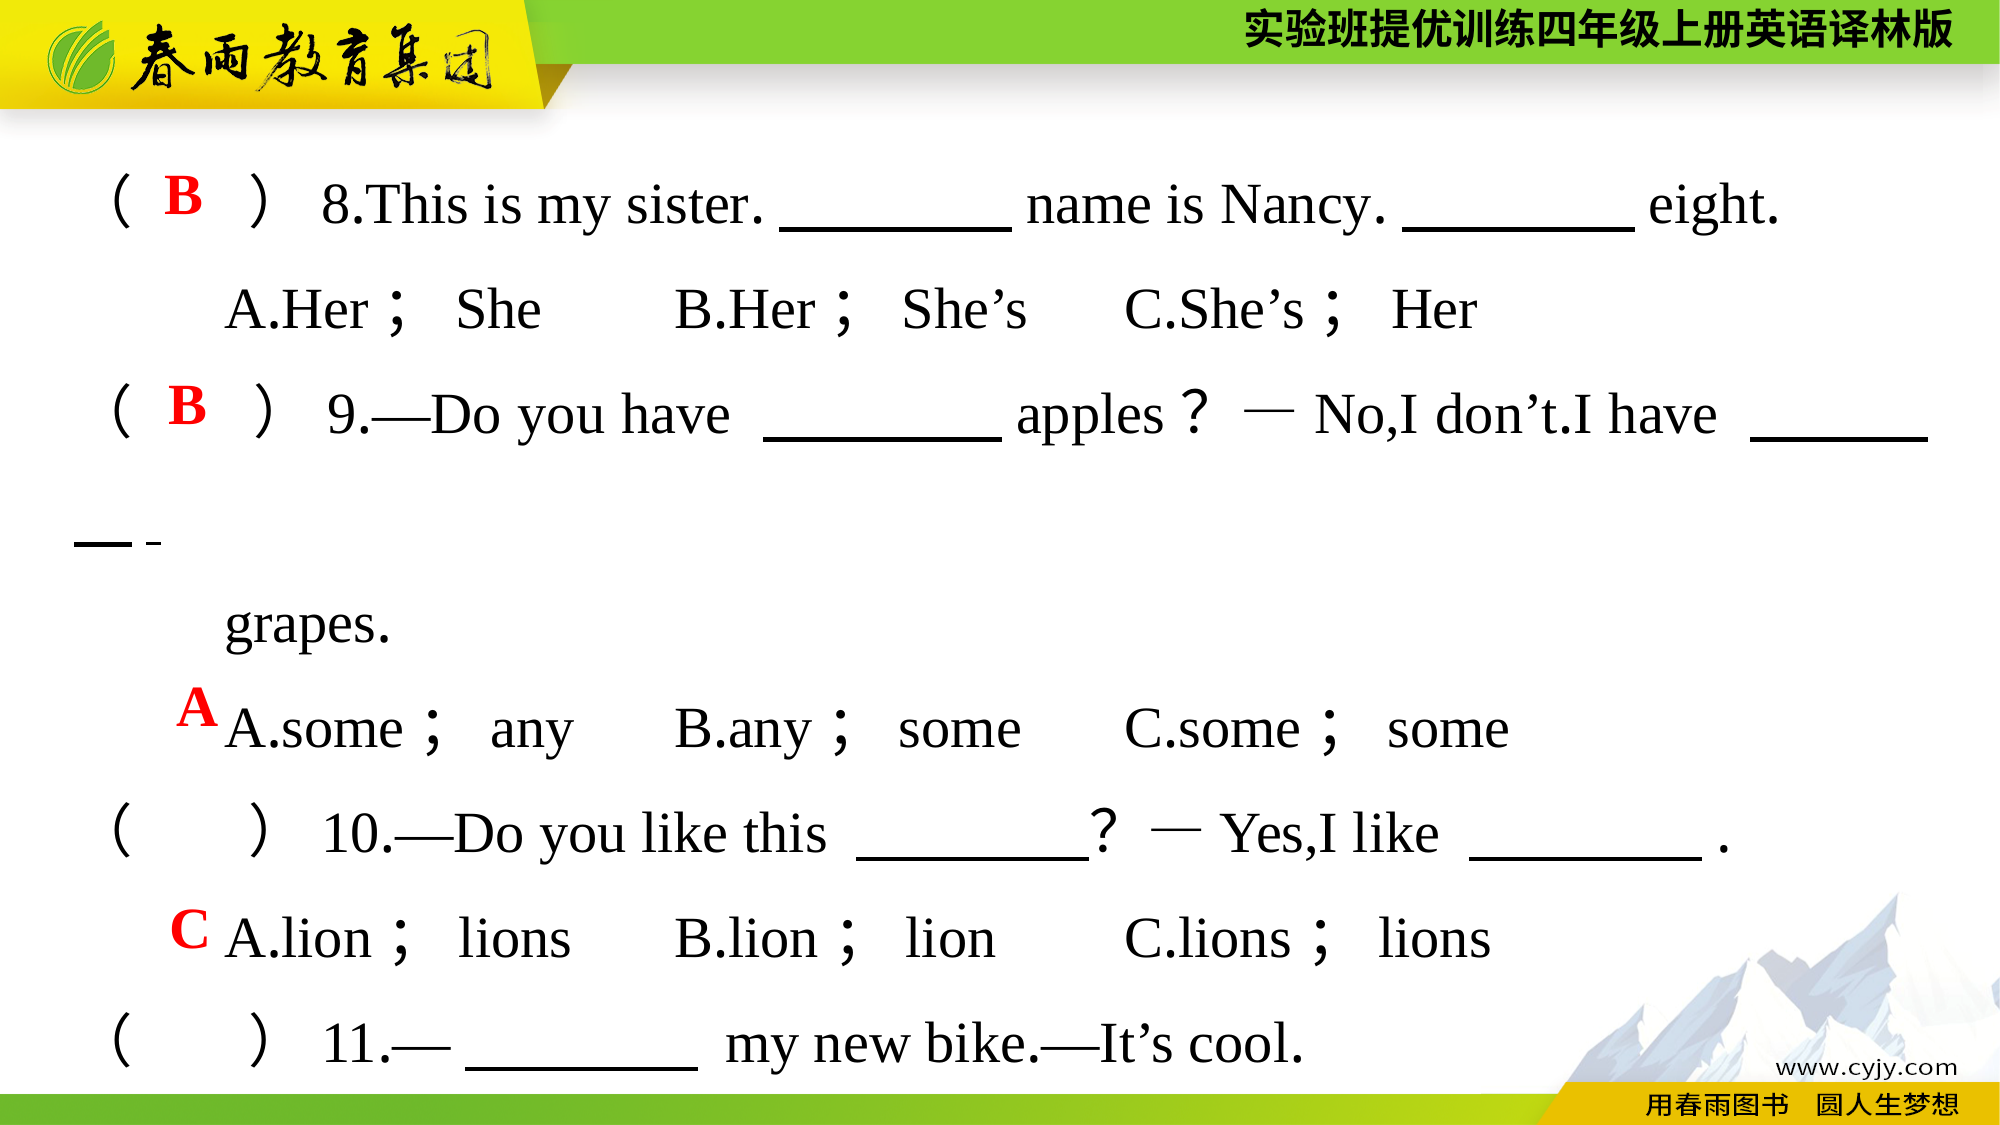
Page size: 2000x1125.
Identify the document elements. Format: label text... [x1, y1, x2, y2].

text_box A [161, 661, 234, 746]
text_box C [154, 882, 227, 968]
text_box B [149, 149, 219, 234]
picture [0, 0, 2000, 1125]
list （ ）8.This is my sister. name is Nancy. eight. A.Her；She B.Her；She’s C.She’s；Her （ ）9.—Do you have apples？—No,I don’t.I have . grapes. A.some；any B.any；some C.some；some （ ）10.—Do you like this ？—Yes,I like . A.lion；lions B.lion；lion C.lions；lions （ ）11.— my new bike.—It’s cool. A.Look B.Have a look C.Look at [59, 122, 1944, 1092]
text_box B [153, 358, 222, 444]
